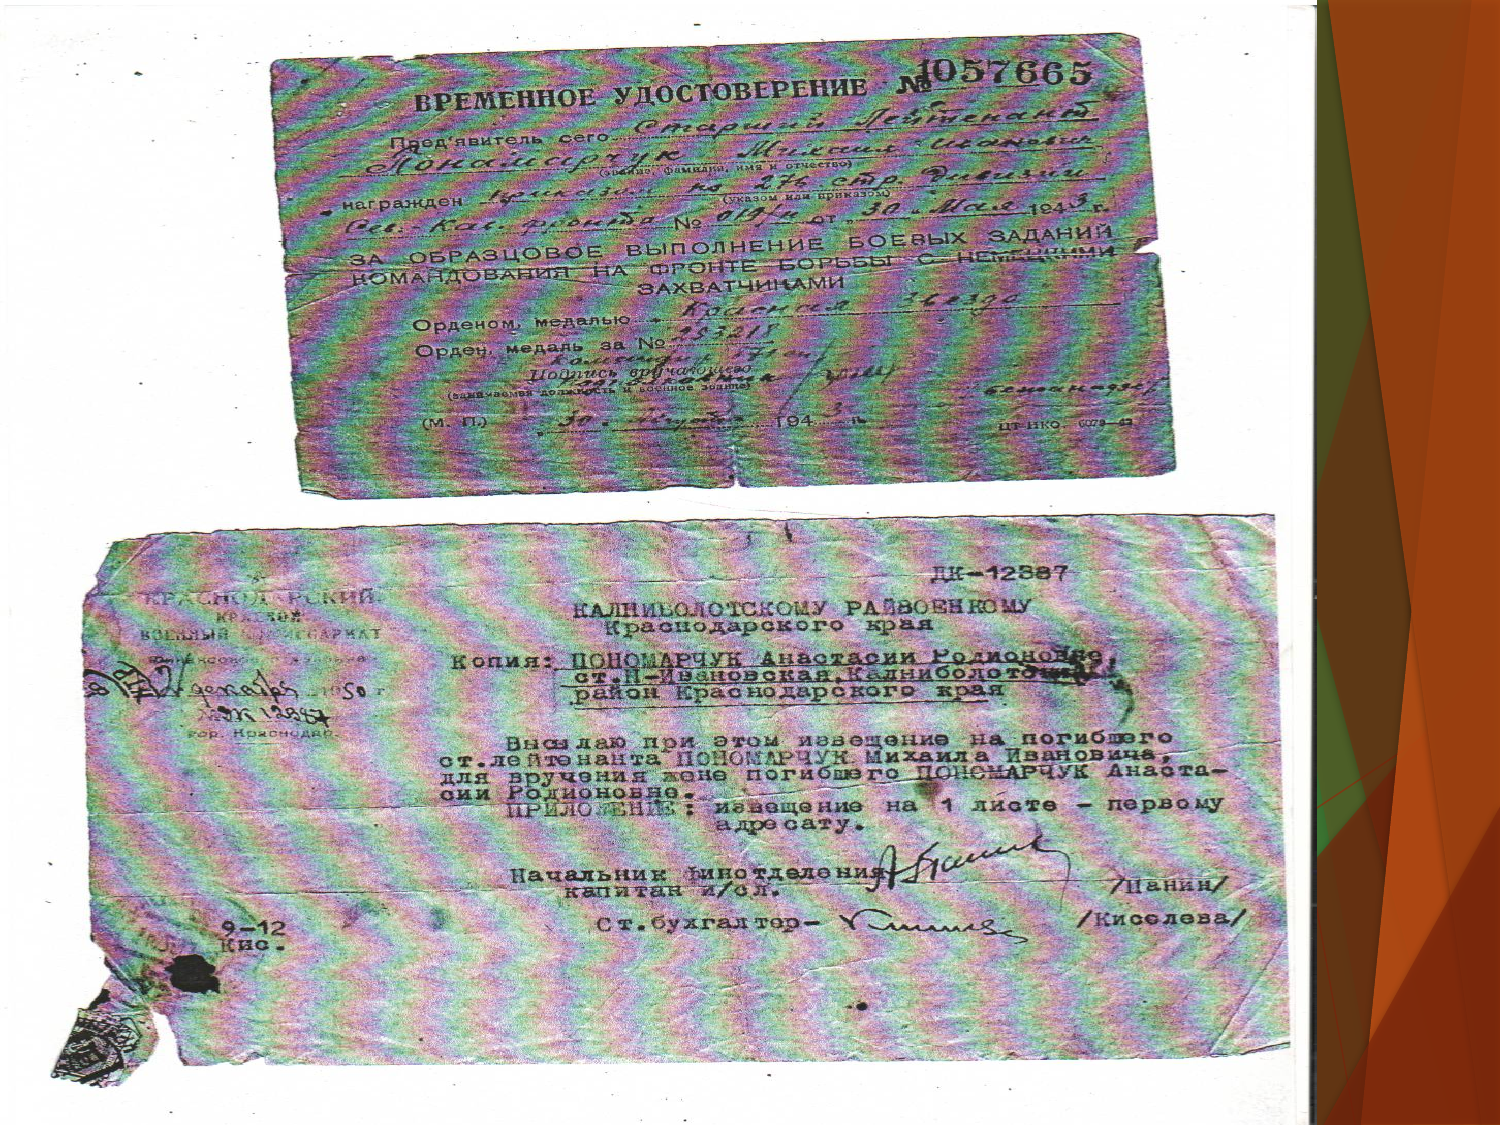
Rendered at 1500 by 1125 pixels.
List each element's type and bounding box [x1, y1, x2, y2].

picture [0, 0, 1318, 1125]
